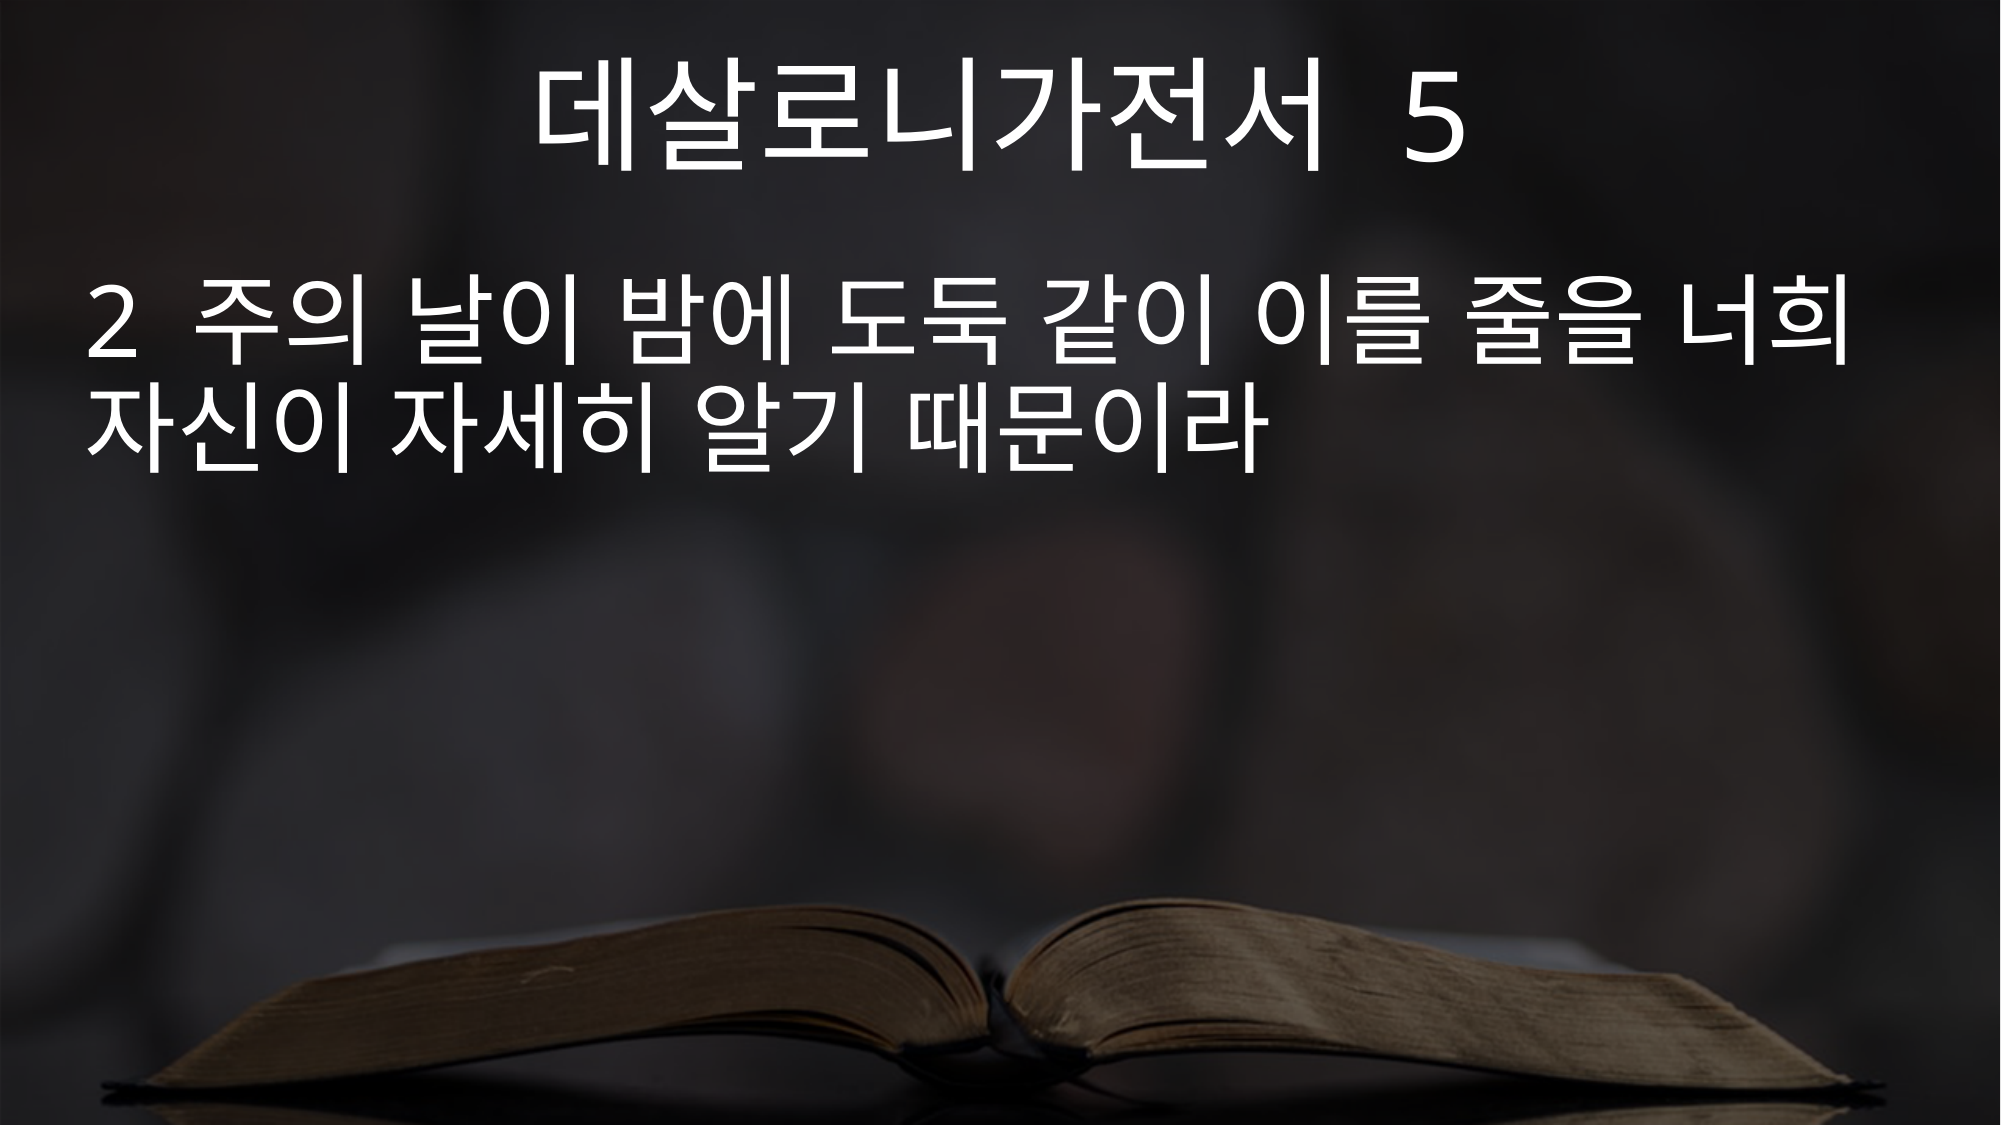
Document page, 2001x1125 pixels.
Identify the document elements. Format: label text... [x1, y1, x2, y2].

list 2 주의 날이 밤에 도둑 같이 이를 줄을 너희 자신이 자세히 알기 때문이라 [69, 263, 1953, 423]
picture [0, 0, 2001, 1125]
footer 데살로니가전서 5 [0, 32, 2000, 192]
